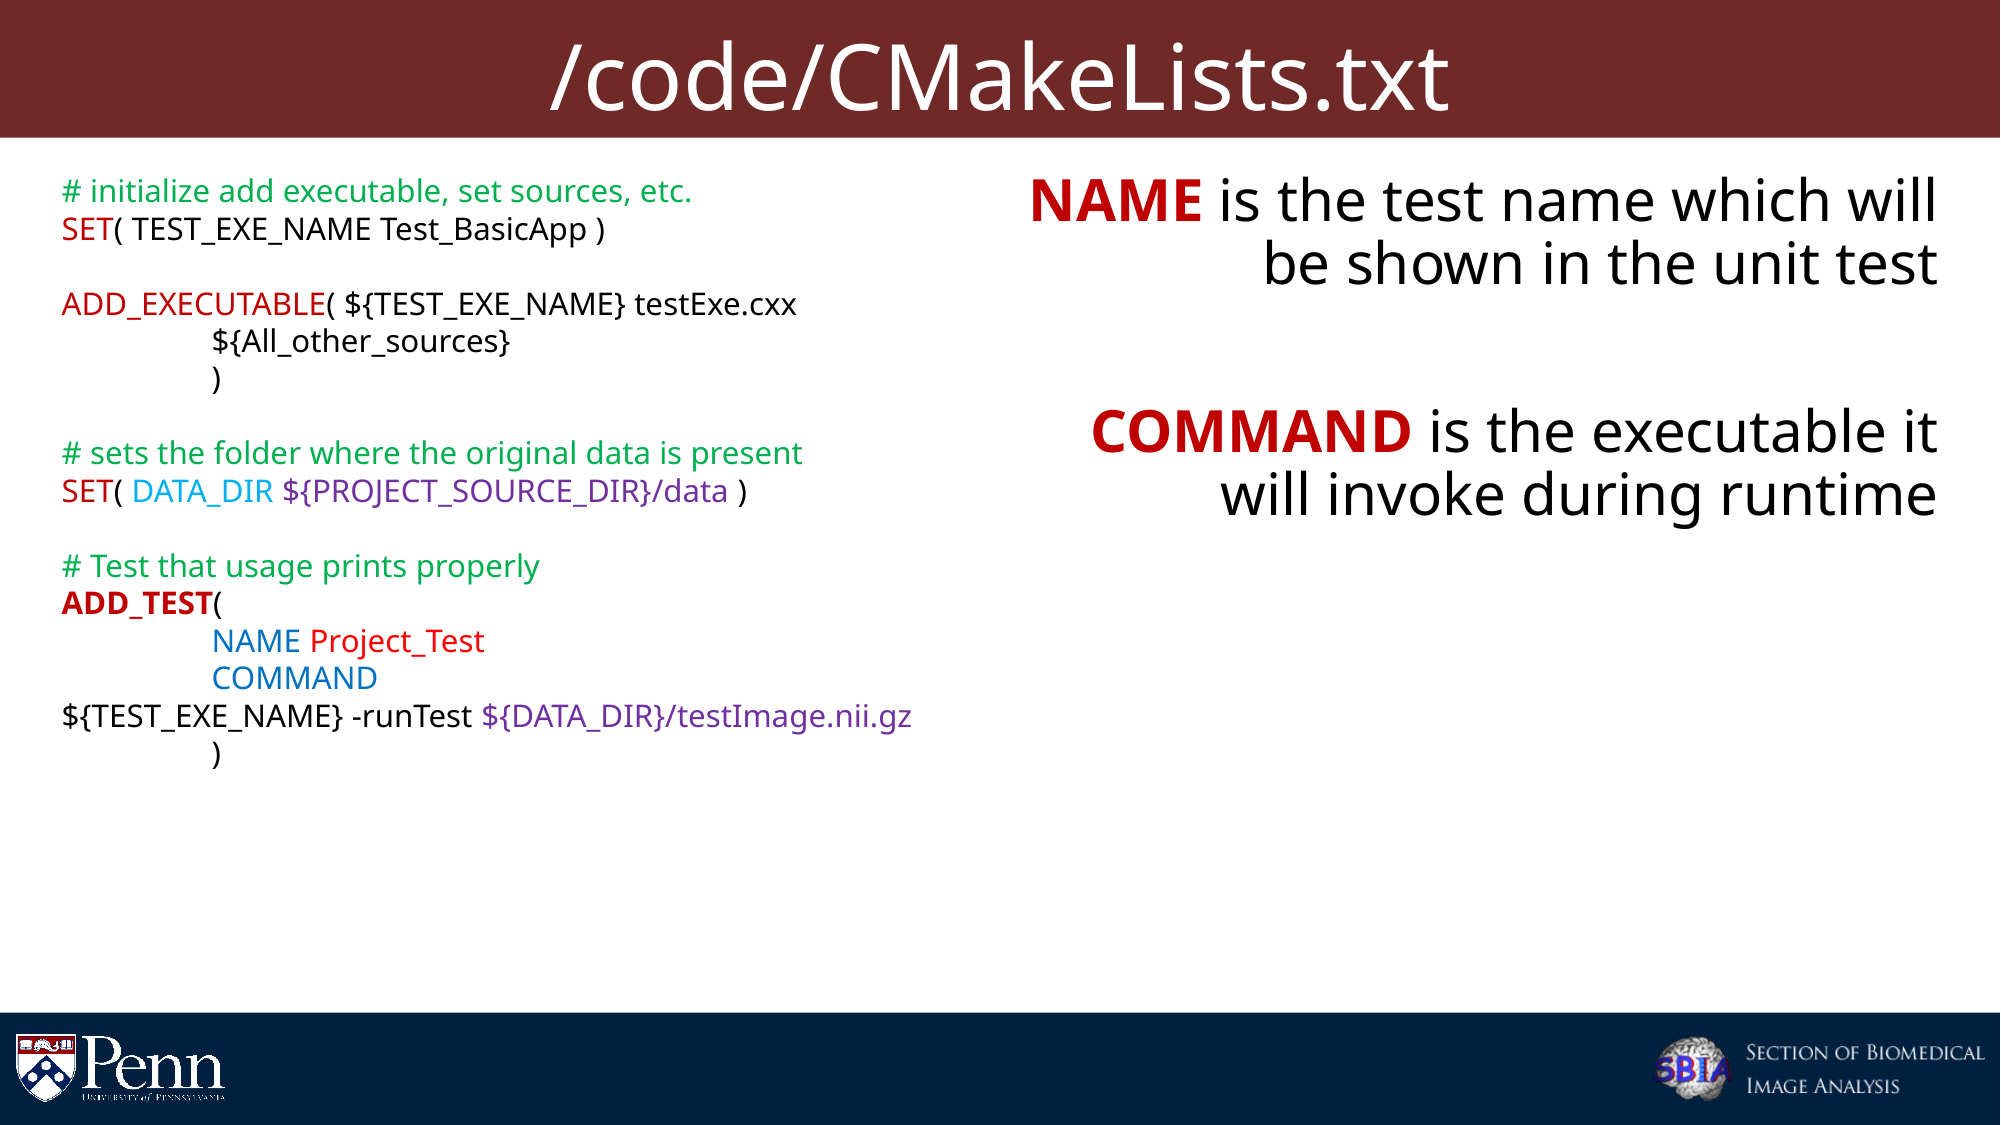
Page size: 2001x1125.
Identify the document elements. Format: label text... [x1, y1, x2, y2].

picture [16, 1034, 225, 1103]
list # initialize add executable, set sources, etc. SET( TEST_EXE_NAME Test_BasicApp ) ADD_EXECUTABLE( ${TEST_EXE_NAME} testExe.cxx ${All_other_sources} ) # sets the folder where the original data is present SET( DATA_DIR ${PROJECT_SOURCE_DIR}/data ) # Test that usage prints properly ADD_TEST( NAME Project_Test COMMAND ${TEST_EXE_NAME} -runTest ${DATA_DIR}/testImage.nii.gz ) [46, 164, 985, 987]
list NAME is the test name which will be shown in the unit test COMMAND is the executable it will invoke during runtime [1012, 164, 1954, 987]
picture [1652, 1035, 1985, 1102]
title /code/CMakeLists.txt [46, 0, 1954, 138]
